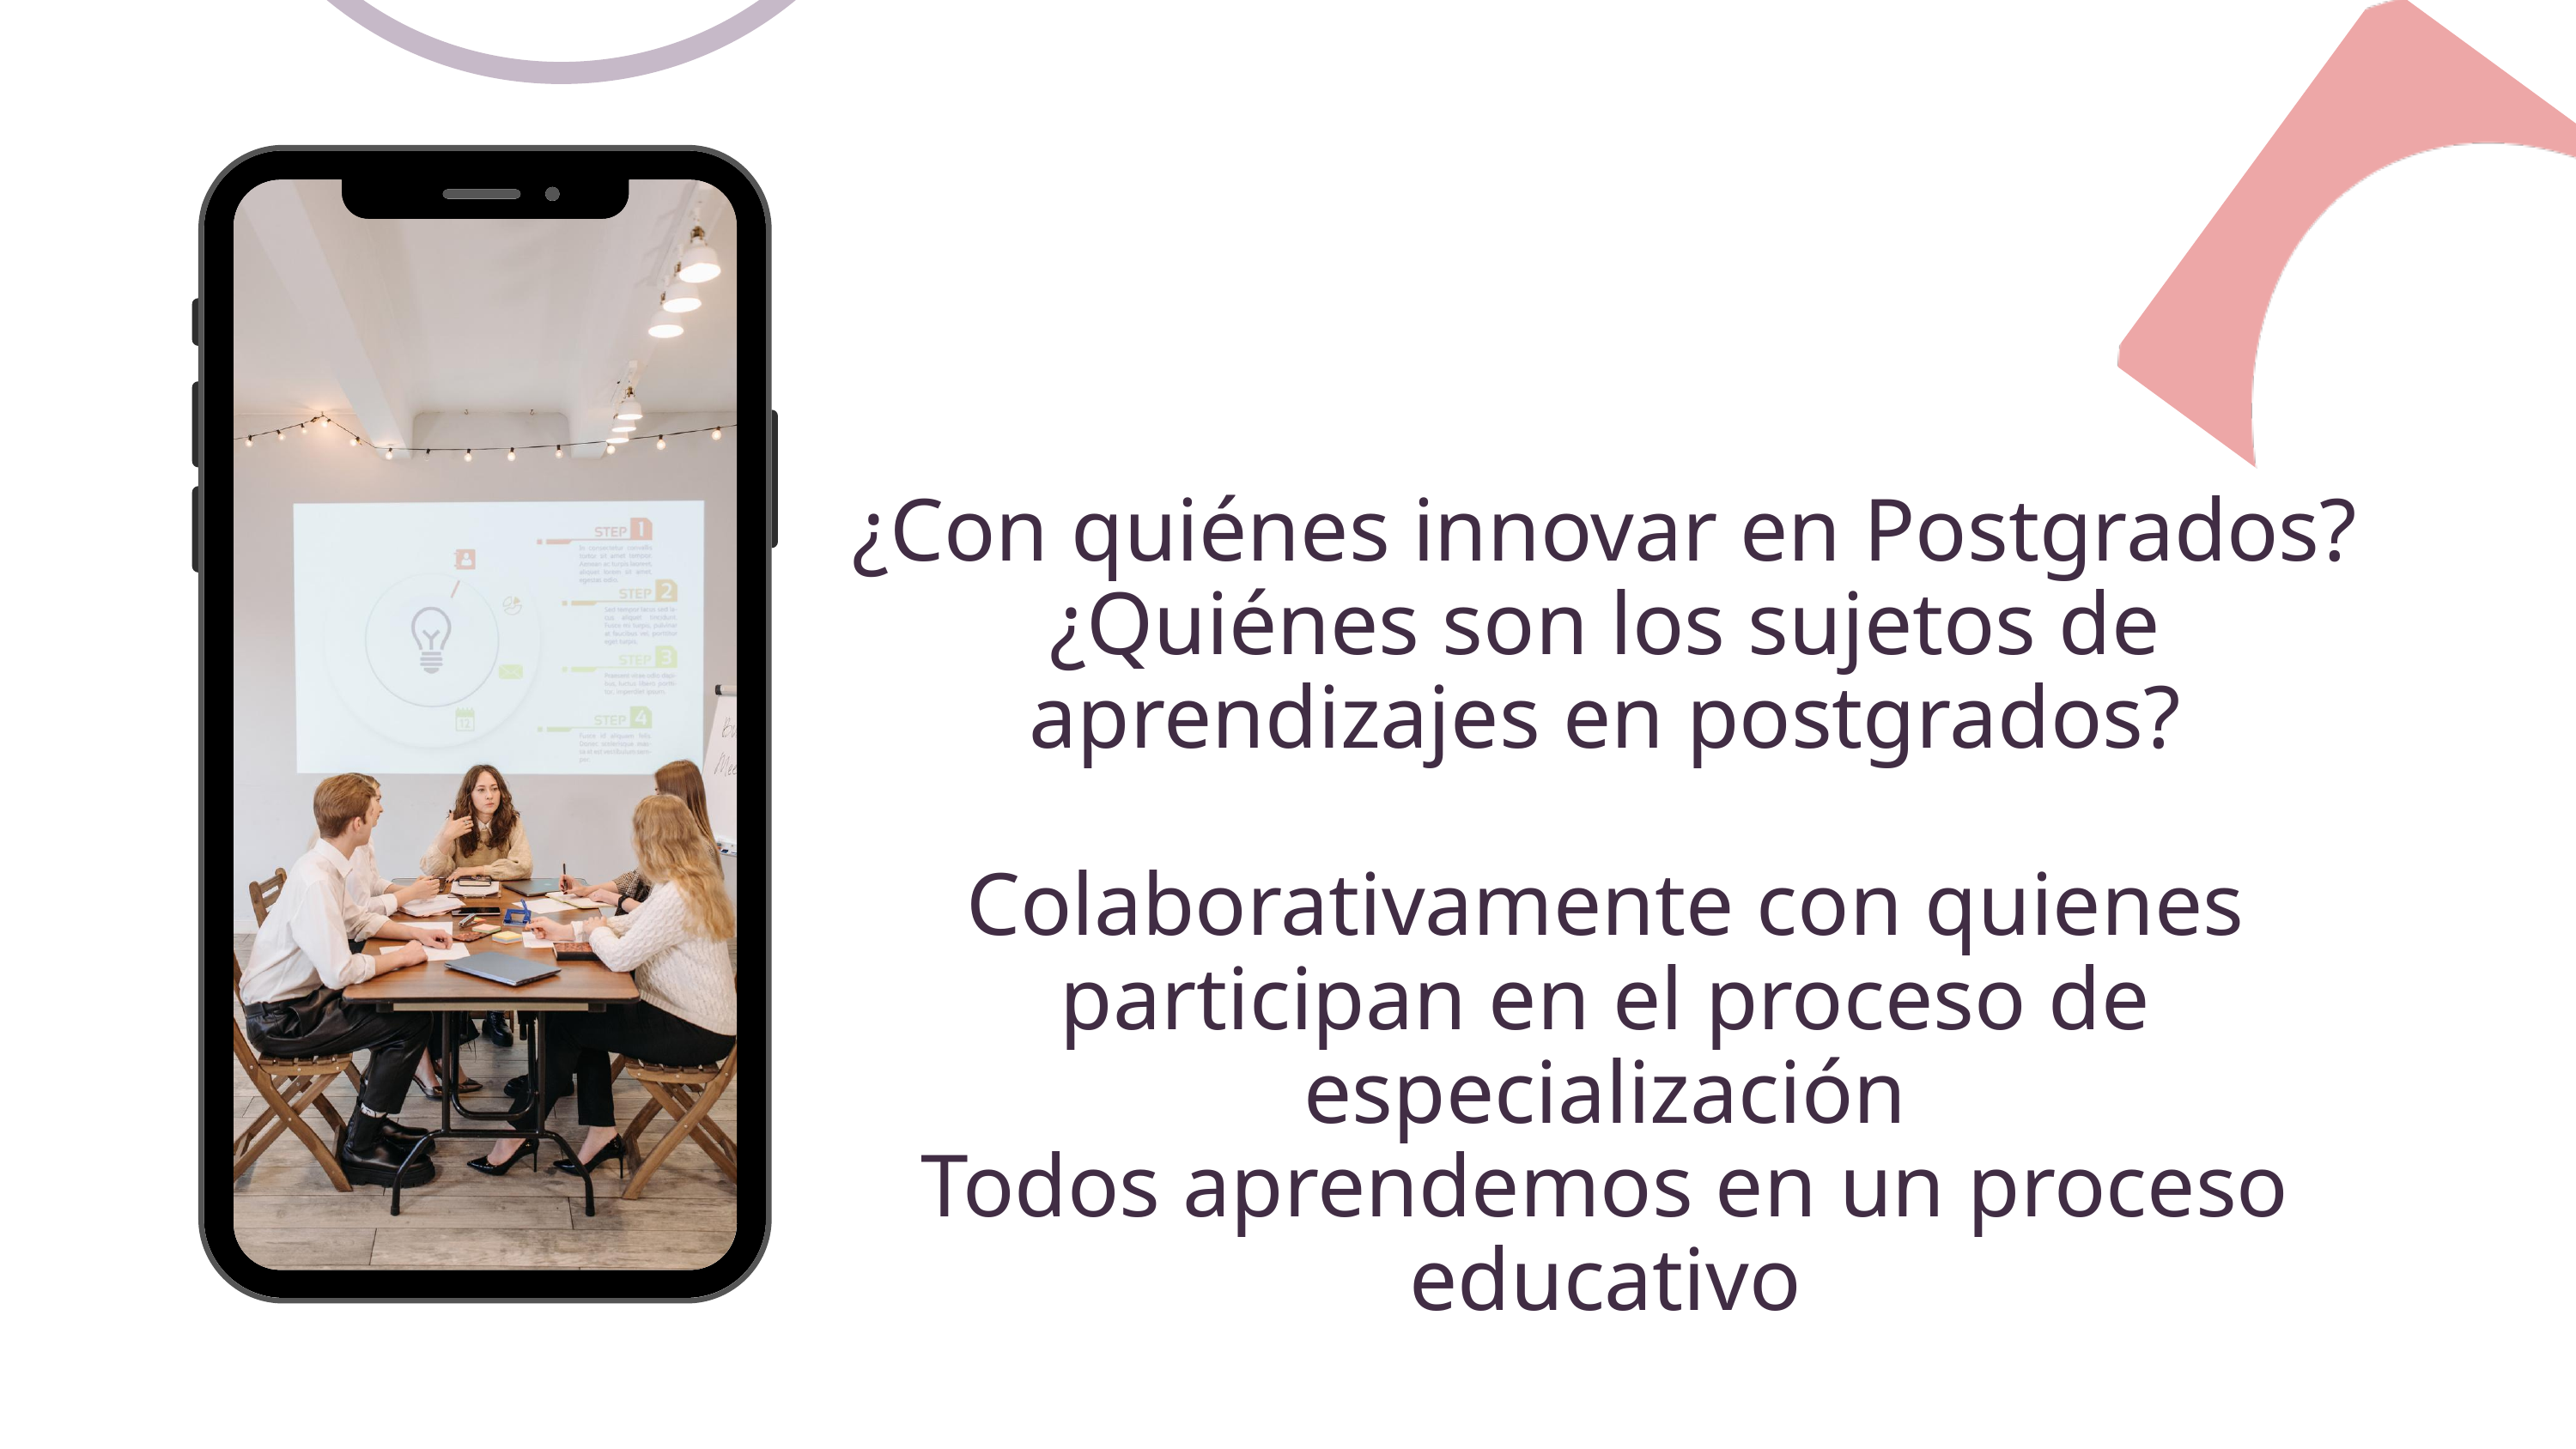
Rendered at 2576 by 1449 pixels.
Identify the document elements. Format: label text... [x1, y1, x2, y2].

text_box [191, 144, 779, 1304]
text_box ¿Con quiénes innovar en Postgrados? ¿Quiénes son los sujetos de aprendizajes en postgrados? Colaborativamente con quienes participan en el proceso de especialización Todos aprendemos en un proceso educativo [839, 486, 2372, 1330]
text_box [326, 0, 796, 84]
text_box [2108, 0, 2576, 606]
